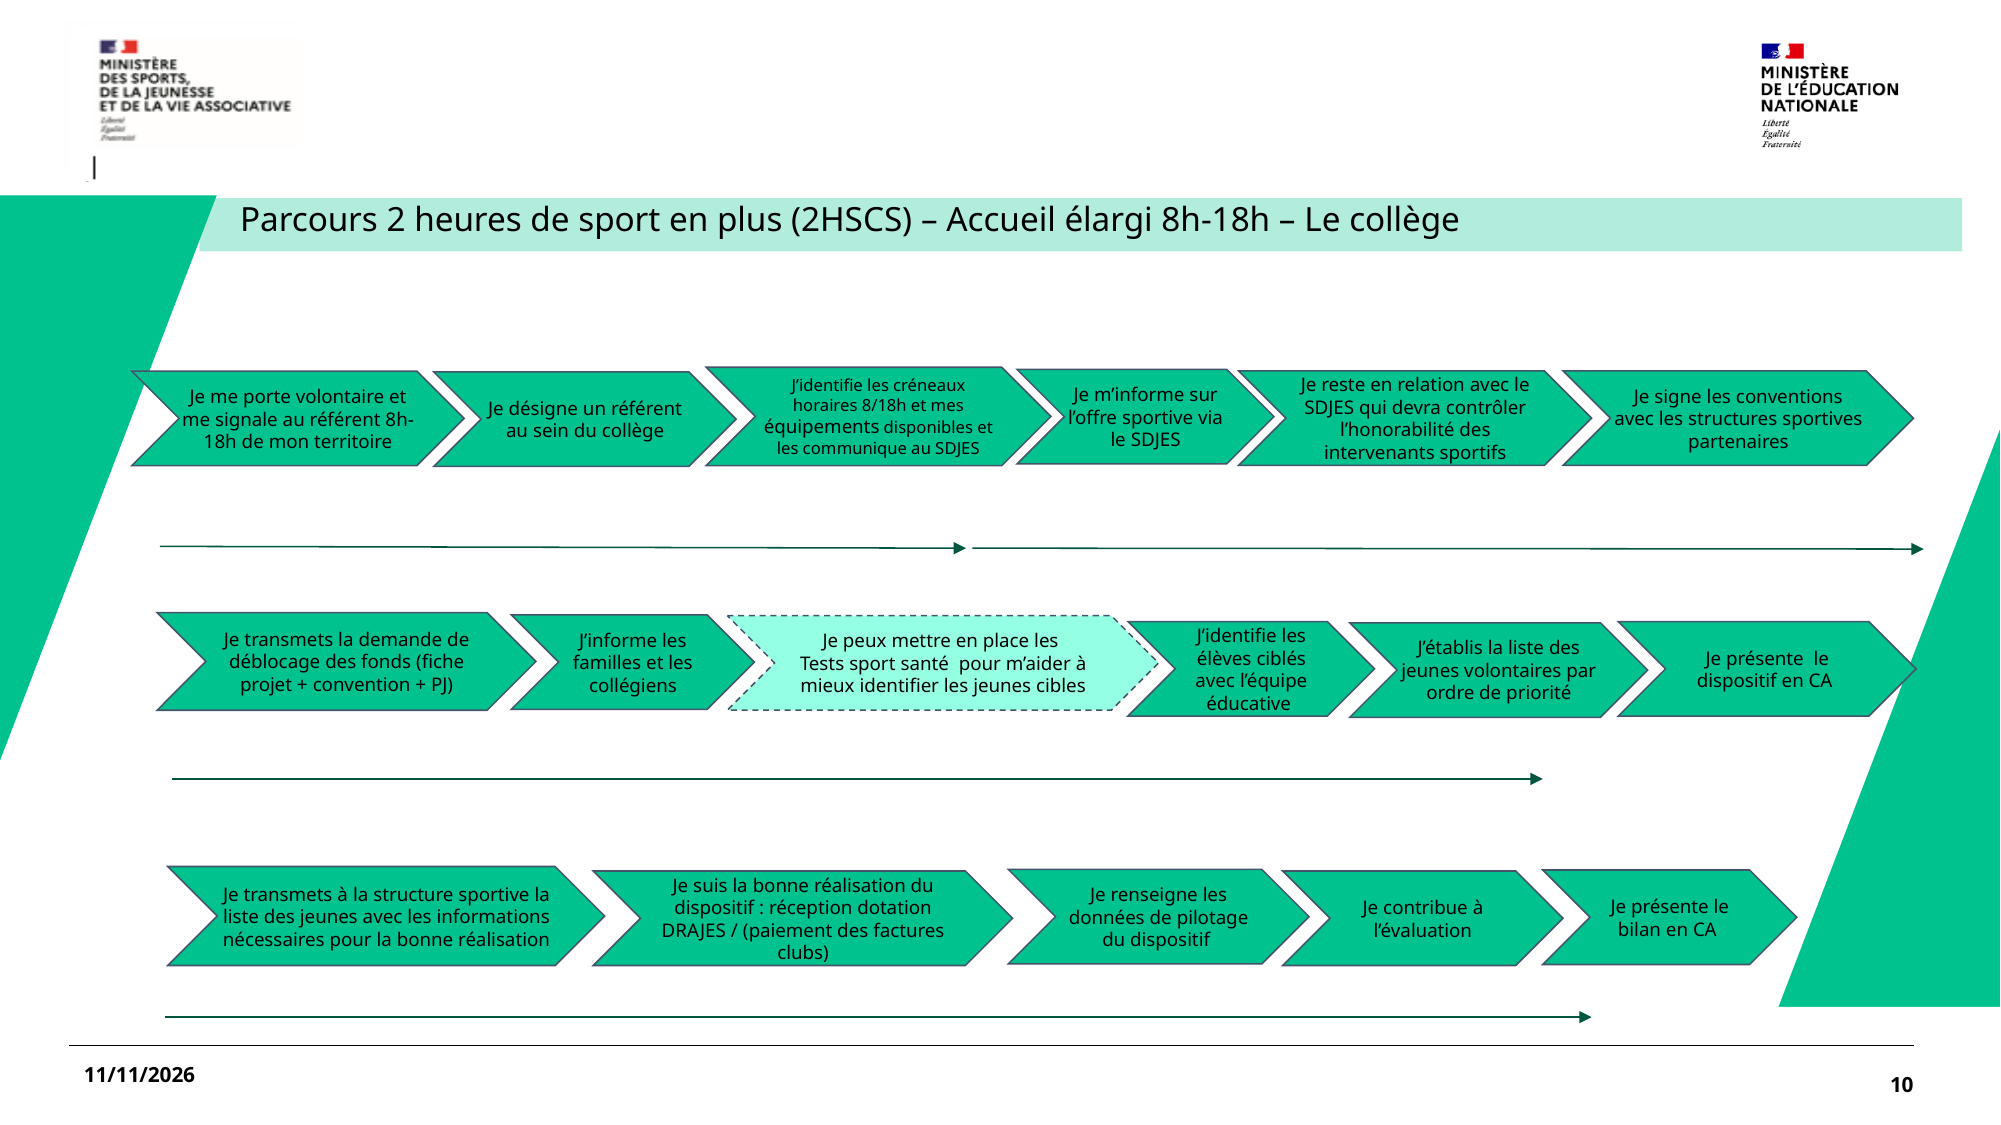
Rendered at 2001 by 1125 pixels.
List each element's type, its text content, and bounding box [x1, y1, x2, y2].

text_box Je présente le bilan en CA [1542, 870, 1797, 965]
text_box J’identifie les élèves ciblés avec l’équipe éducative [1128, 621, 1375, 717]
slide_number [69, 1046, 519, 1107]
text_box Je transmets à la structure sportive la liste des jeunes avec les informations nécessaires pour la bonne réalisation [167, 866, 605, 966]
text_box Je désigne un référent au sein du collège [433, 371, 737, 467]
text_box Je contribue à l’évaluation [1282, 871, 1564, 966]
text_box Je reste en relation avec le SDJES qui devra contrôler l’honorabilité des intervenants sportifs [1238, 370, 1592, 466]
text_box J’identifie les créneaux horaires 8/18h et mes équipements disponibles et les communique au SDJES [706, 367, 1051, 466]
text_box Je signe les conventions avec les structures sportives partenaires [1563, 370, 1914, 466]
text_box Je peux mettre en place les Tests sport santé pour m’aider à mieux identifier les jeunes cibles [727, 615, 1159, 711]
text_box Je transmets la demande de déblocage des fonds (fiche projet + convention + PJ) [157, 612, 536, 711]
text_box J’informe les familles et les collégiens [511, 614, 755, 710]
text_box J’établis la liste des jeunes volontaires par ordre de priorité [1349, 622, 1648, 718]
text_box Je me porte volontaire et me signale au référent 8h-18h de mon territoire [131, 371, 465, 466]
slide_number 10 [1618, 1046, 1914, 1125]
text_box Je présente le dispositif en CA [1618, 621, 1917, 717]
picture [62, 20, 302, 183]
text_box Parcours 2 heures de sport en plus (2HSCS) – Accueil élargi 8h-18h – Le collège [199, 198, 1963, 252]
picture [1743, 34, 1914, 157]
text_box Je renseigne les données de pilotage du dispositif [1008, 869, 1310, 964]
text_box Je m’informe sur l’offre sportive via le SDJES [1017, 369, 1274, 464]
text_box Je suis la bonne réalisation du dispositif : réception dotation DRAJES / (paiement des factures clubs) [593, 871, 1013, 966]
